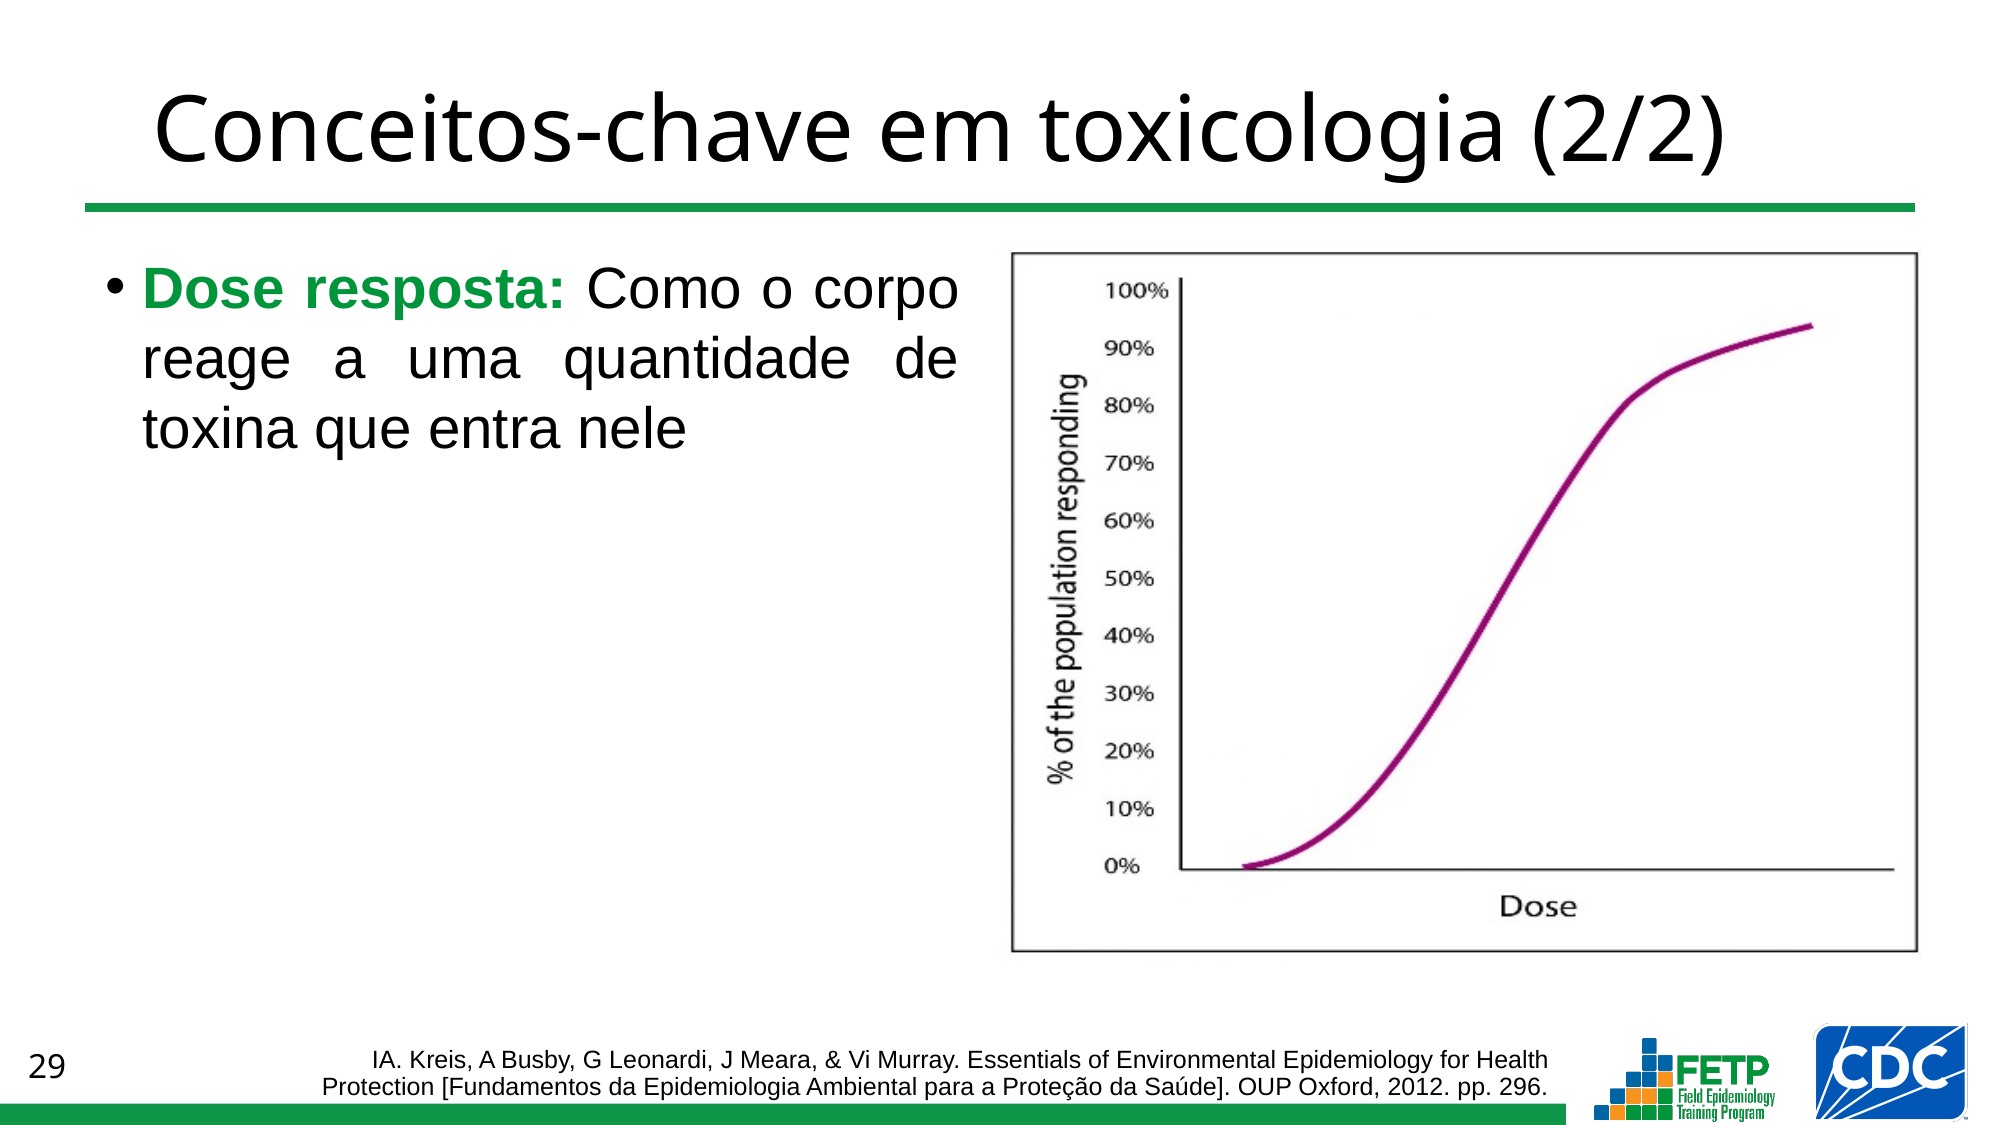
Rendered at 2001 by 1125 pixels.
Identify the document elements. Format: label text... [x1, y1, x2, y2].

picture [1594, 1038, 1775, 1122]
title Conceitos-chave em toxicologia (2/2) [137, 75, 1863, 207]
text_box Dose resposta: Como o corpo reage a uma quantidade de toxina que entra nele [89, 242, 975, 1004]
picture [1813, 1023, 1968, 1122]
text_box IA. Kreis, A Busby, G Leonardi, J Meara, & Vi Murray. Essentials of Environmental Epidemiology for Health Protection [Fundamentos da Epidemiologia Ambiental para a Proteção da Saúde]. OUP Oxford, 2012. pp. 296. [299, 1039, 1567, 1091]
picture [999, 242, 1931, 963]
